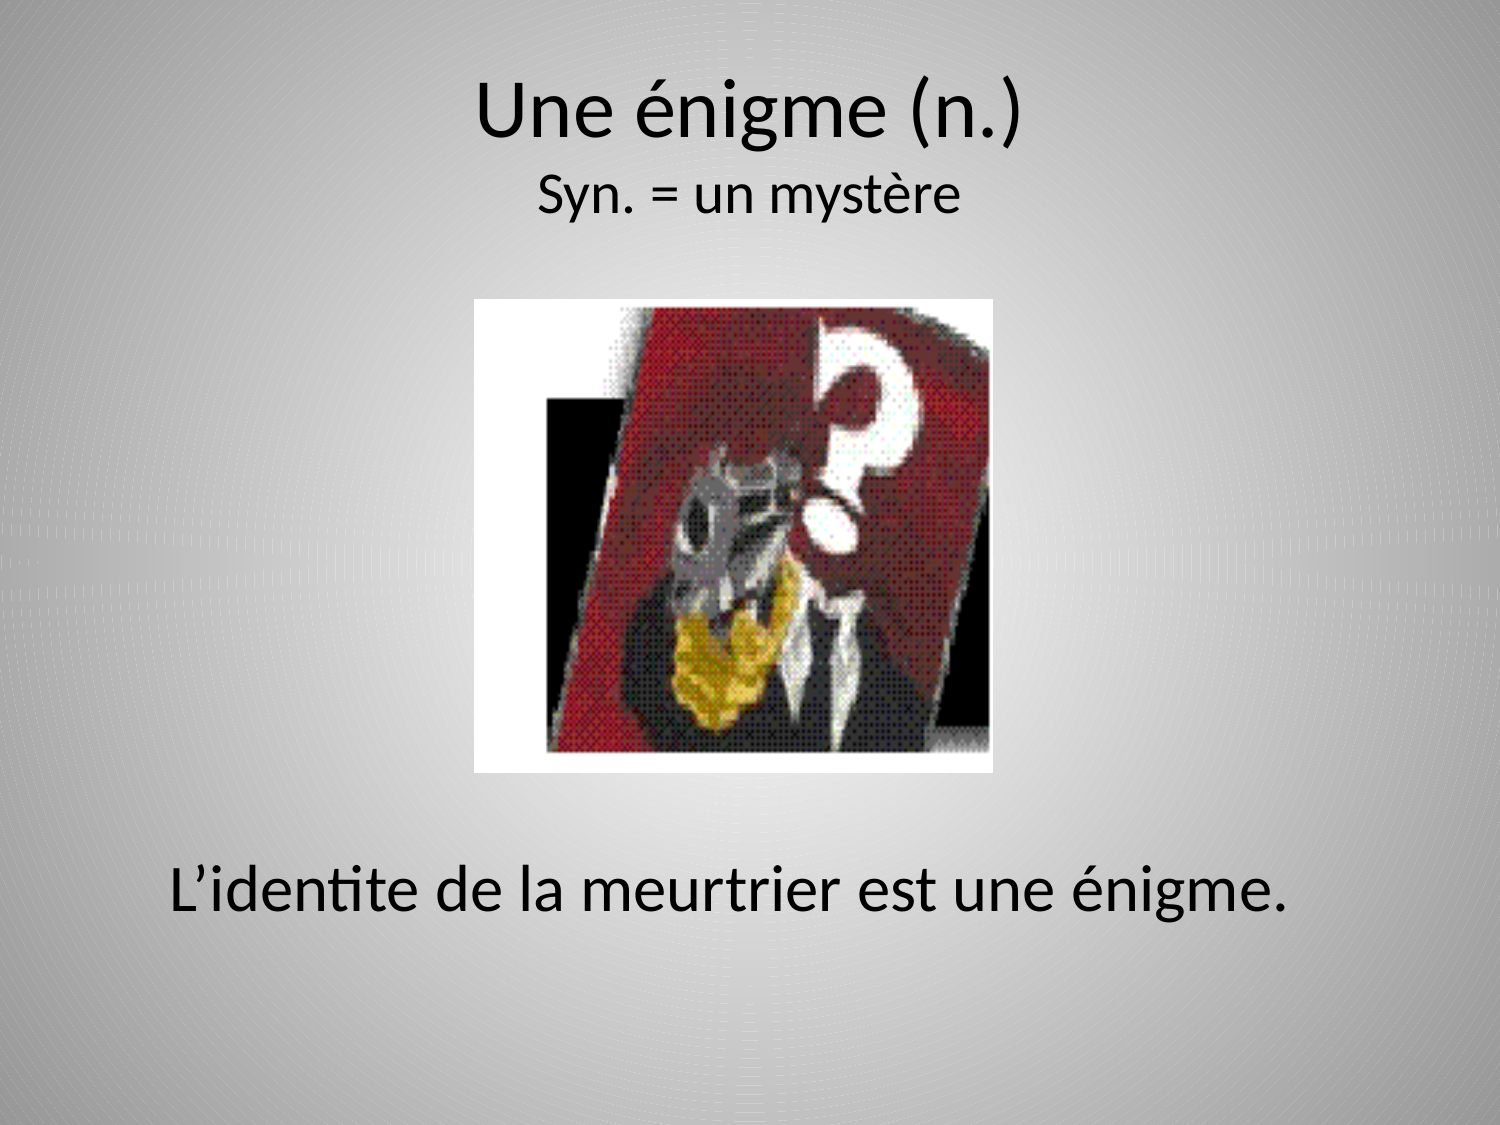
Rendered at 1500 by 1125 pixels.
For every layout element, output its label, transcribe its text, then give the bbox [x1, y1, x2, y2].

text_box L’identite de la meurtrier est une énigme. [99, 837, 1375, 933]
title Une énigme (n.) Syn. = un mystère [75, 45, 1425, 233]
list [474, 299, 994, 773]
